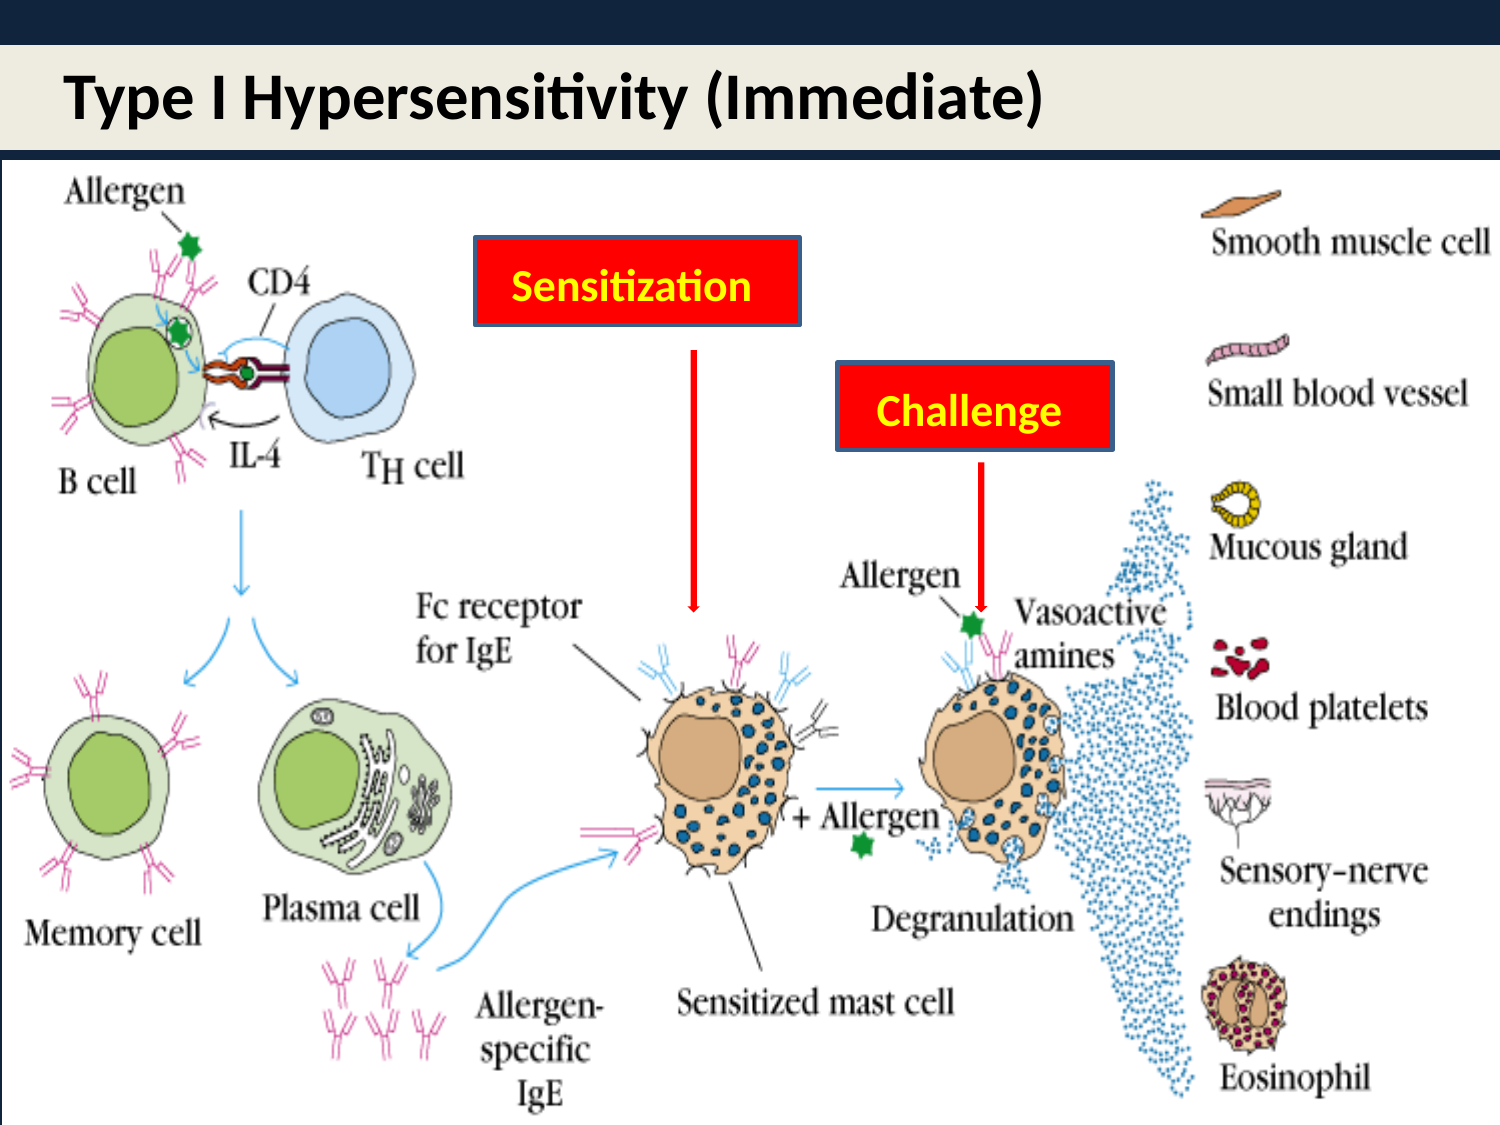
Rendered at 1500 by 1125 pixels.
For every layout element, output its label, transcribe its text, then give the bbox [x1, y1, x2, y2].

text_box Type I Hypersensitivity (Immediate) [0, 45, 1500, 150]
picture [2, 160, 1500, 1125]
